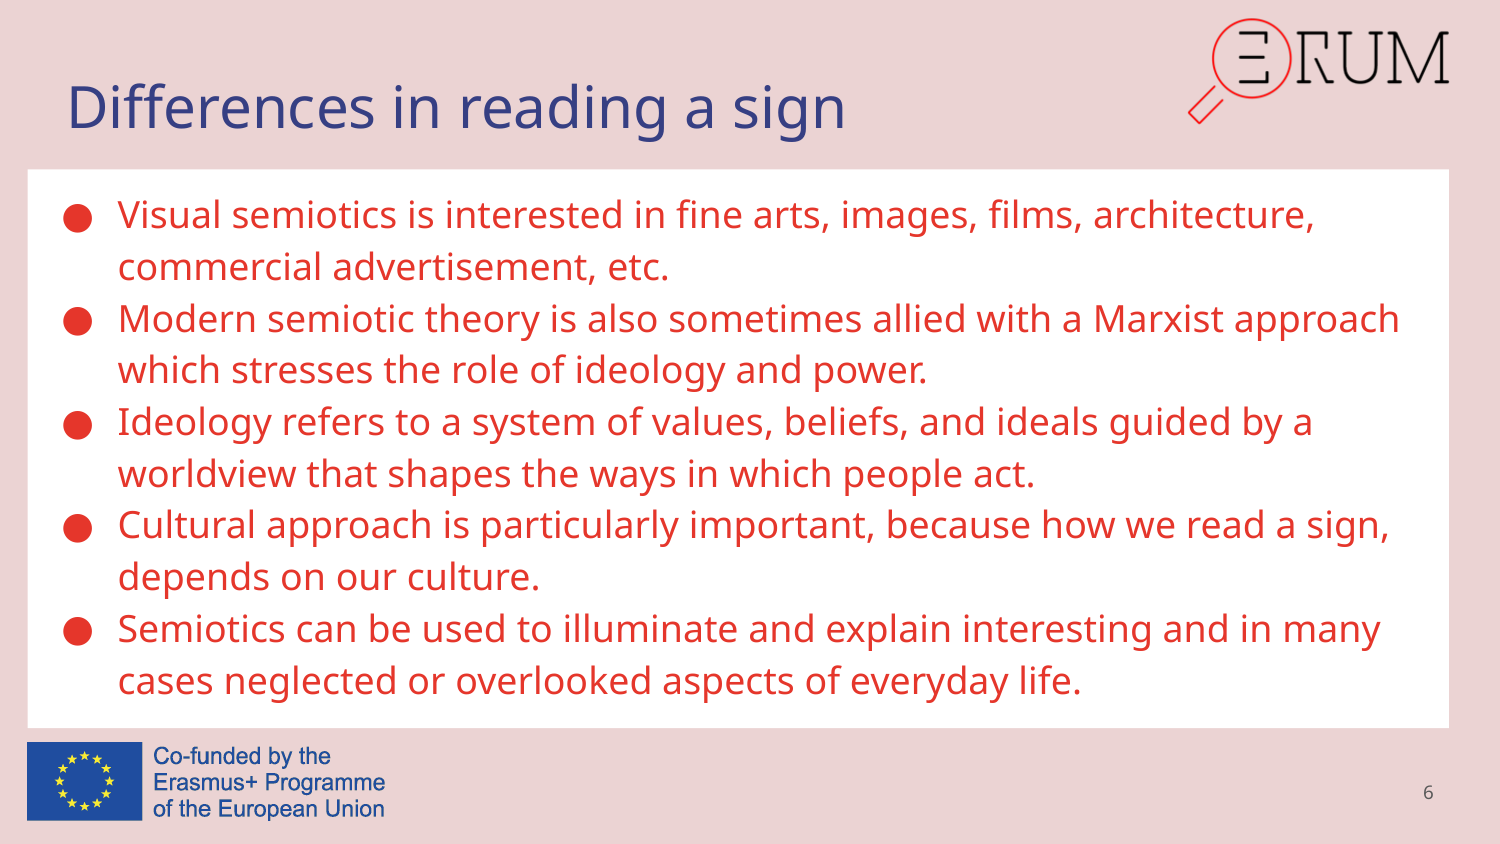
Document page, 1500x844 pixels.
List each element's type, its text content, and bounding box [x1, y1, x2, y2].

picture [1136, 0, 1500, 137]
slide_number 6 [1358, 761, 1449, 826]
title Differences in reading a sign [51, 55, 1168, 150]
list Visual semiotics is interested in fine arts, images, films, architecture, commercial advertisement, etc. Modern semiotic theory is also sometimes allied with a Marxist approach which stresses the role of ideology and power. Ideology refers to a system of values, beliefs, and ideals guided by a worldview that shapes the ways in which people act. Cultural approach is particularly important, because how we read a sign, depends on our culture. Semiotics can be used to illuminate and explain interesting and in many cases neglected or overlooked aspects of everyday life. [27, 169, 1449, 729]
picture [27, 742, 385, 821]
